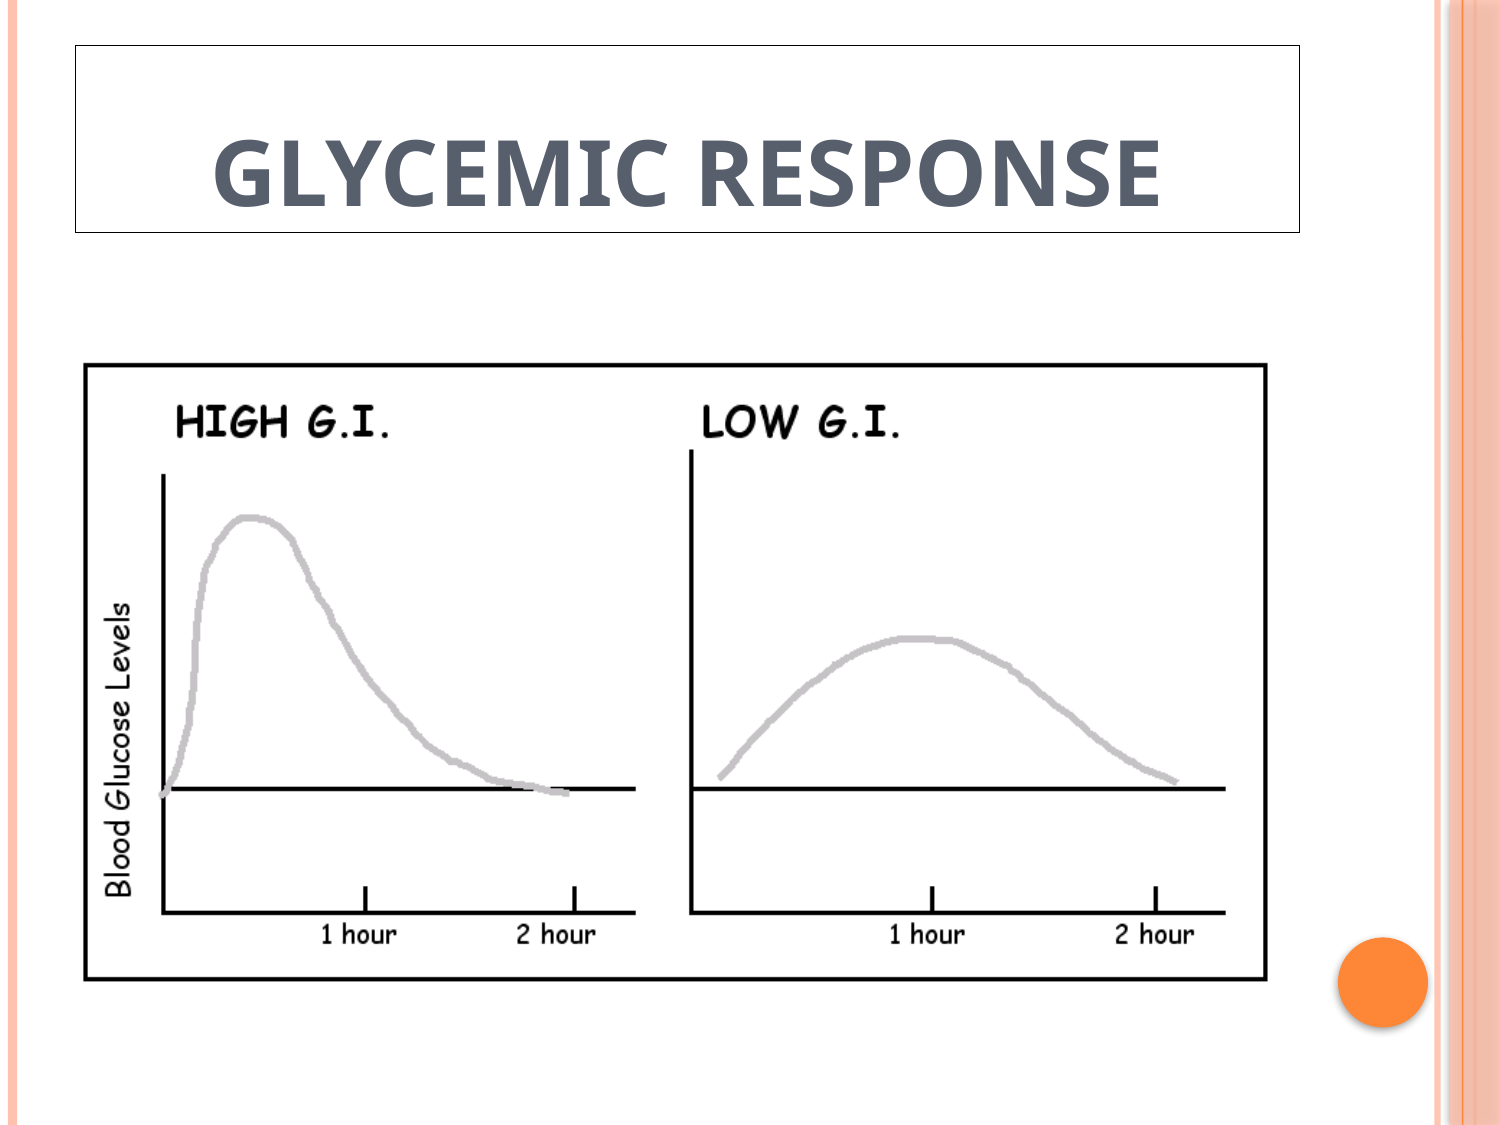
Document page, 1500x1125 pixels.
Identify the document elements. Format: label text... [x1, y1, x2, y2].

title GLYCEMIC RESPONSE [75, 45, 1300, 233]
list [74, 336, 1301, 989]
